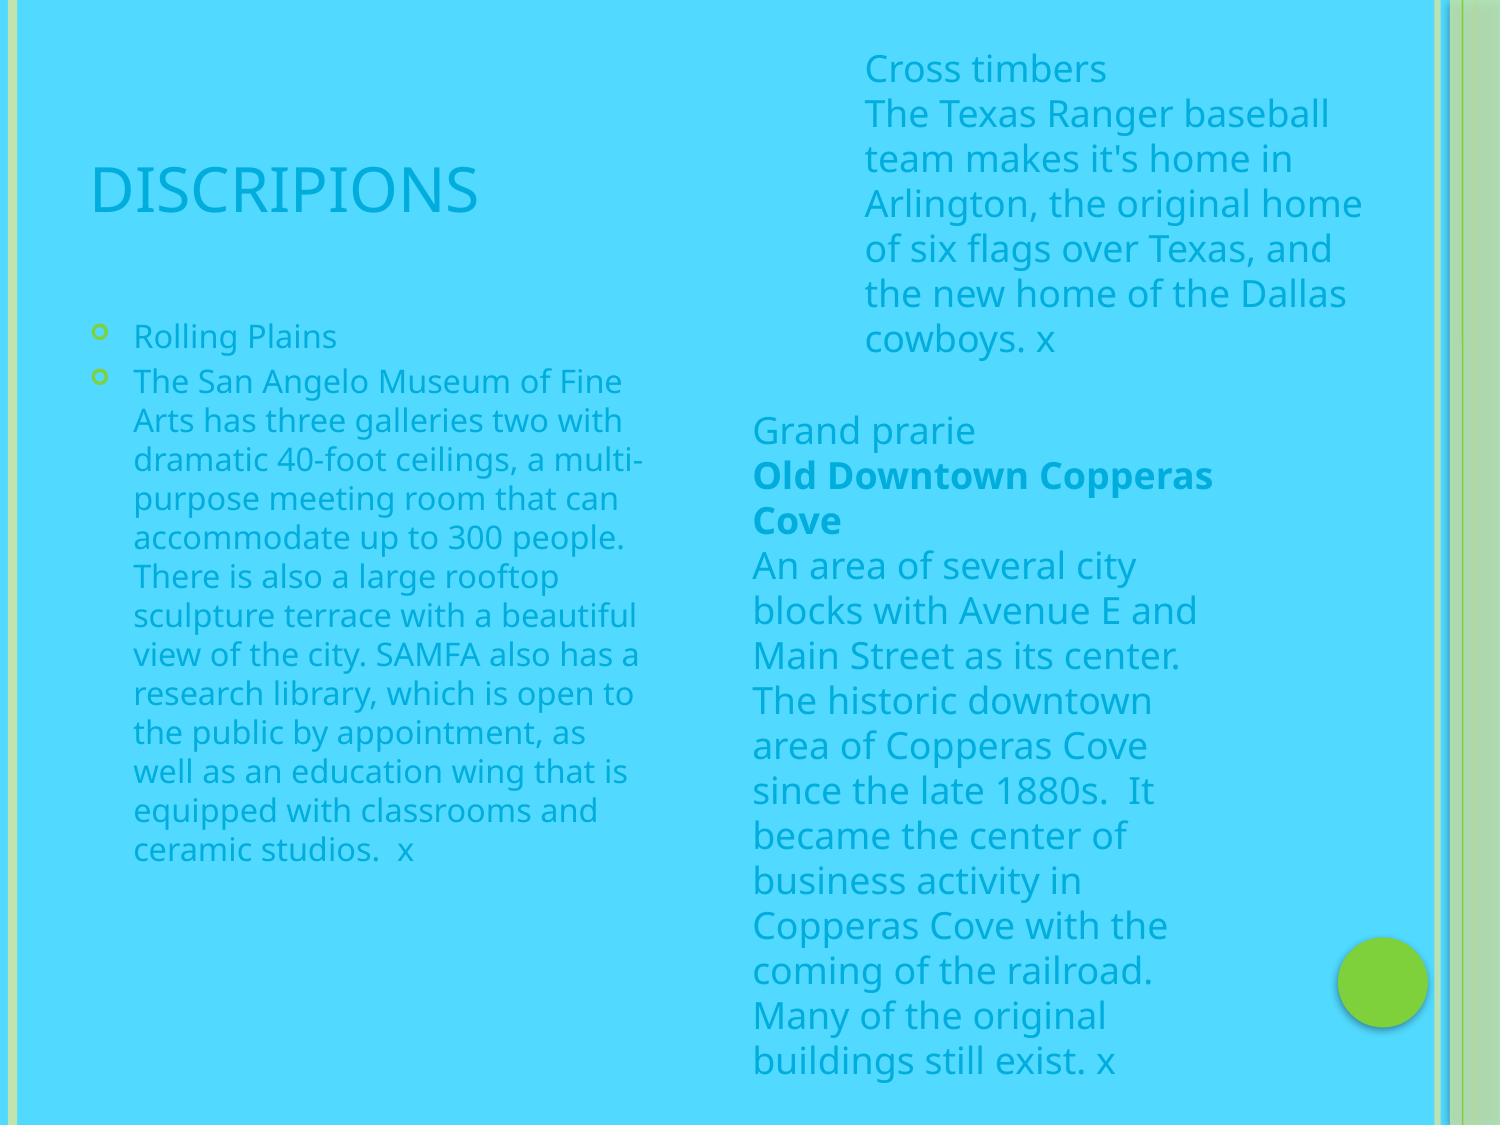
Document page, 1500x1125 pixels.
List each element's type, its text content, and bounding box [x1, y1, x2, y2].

list Rolling Plains The San Angelo Museum of Fine Arts has three galleries two with dramatic 40-foot ceilings, a multi-purpose meeting room that can accommodate up to 300 people. There is also a large rooftop sculpture terrace with a beautiful view of the city. SAMFA also has a research library, which is open to the public by appointment, as well as an education wing that is equipped with classrooms and ceramic studios. x [75, 308, 663, 900]
text_box Grand prarie Old Downtown Copperas Cove An area of several city blocks with Avenue E and Main Street as its center. The historic downtown area of Copperas Cove since the late 1880s. It became the center of business activity in Copperas Cove with the coming of the railroad. Many of the original buildings still exist. x [737, 399, 1238, 1090]
title Discripions [75, 45, 849, 233]
text_box Cross timbers The Texas Ranger baseball team makes it's home in Arlington, the original home of six flags over Texas, and the new home of the Dallas cowboys. x [849, 37, 1388, 368]
